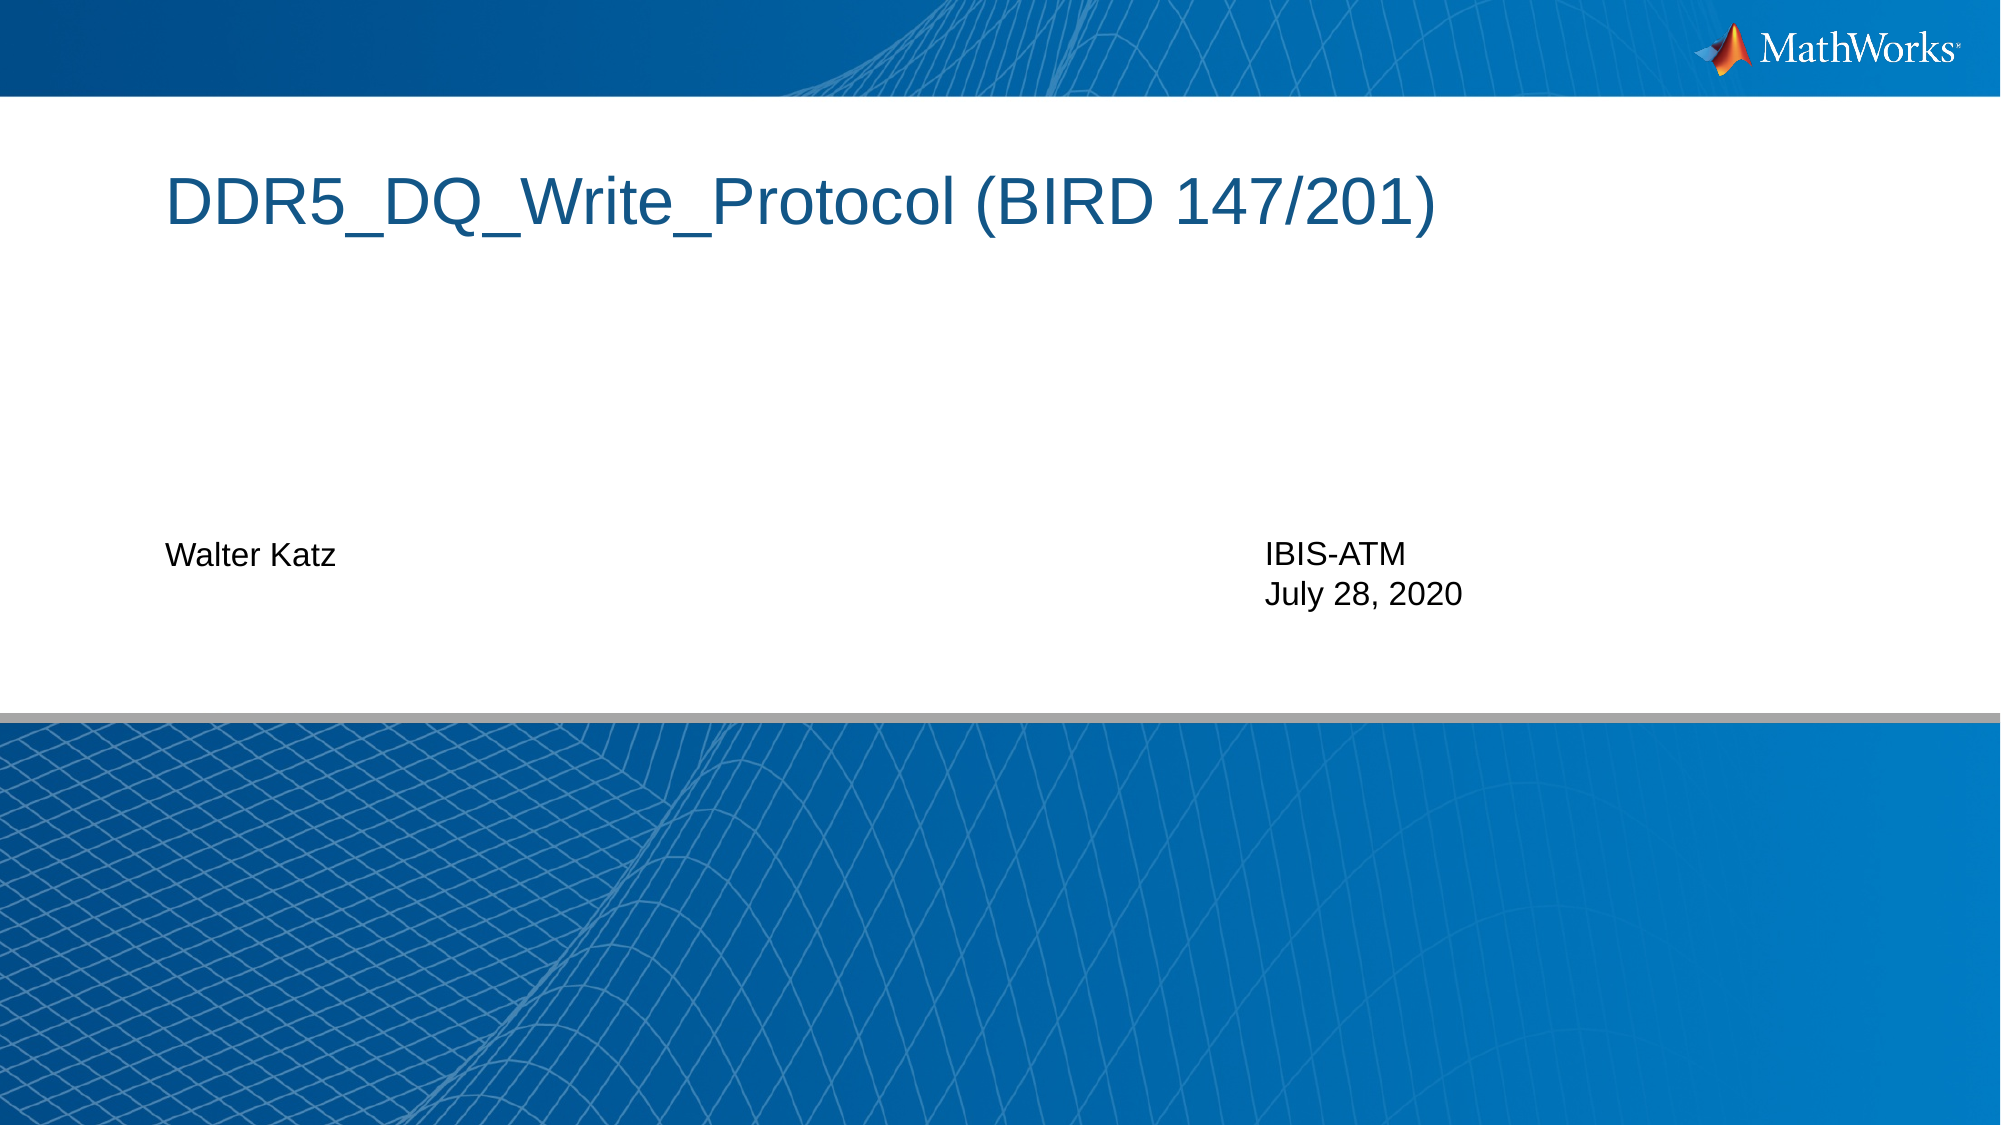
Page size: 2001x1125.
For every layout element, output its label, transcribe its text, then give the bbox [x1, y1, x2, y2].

text_box IBIS-ATM July 28, 2020 [1249, 524, 1763, 620]
picture [0, 0, 2001, 713]
title DDR5_DQ_Write_Protocol (BIRD 147/201) [150, 149, 1850, 450]
subtitle Walter Katz [150, 525, 438, 688]
picture [0, 723, 2001, 1125]
